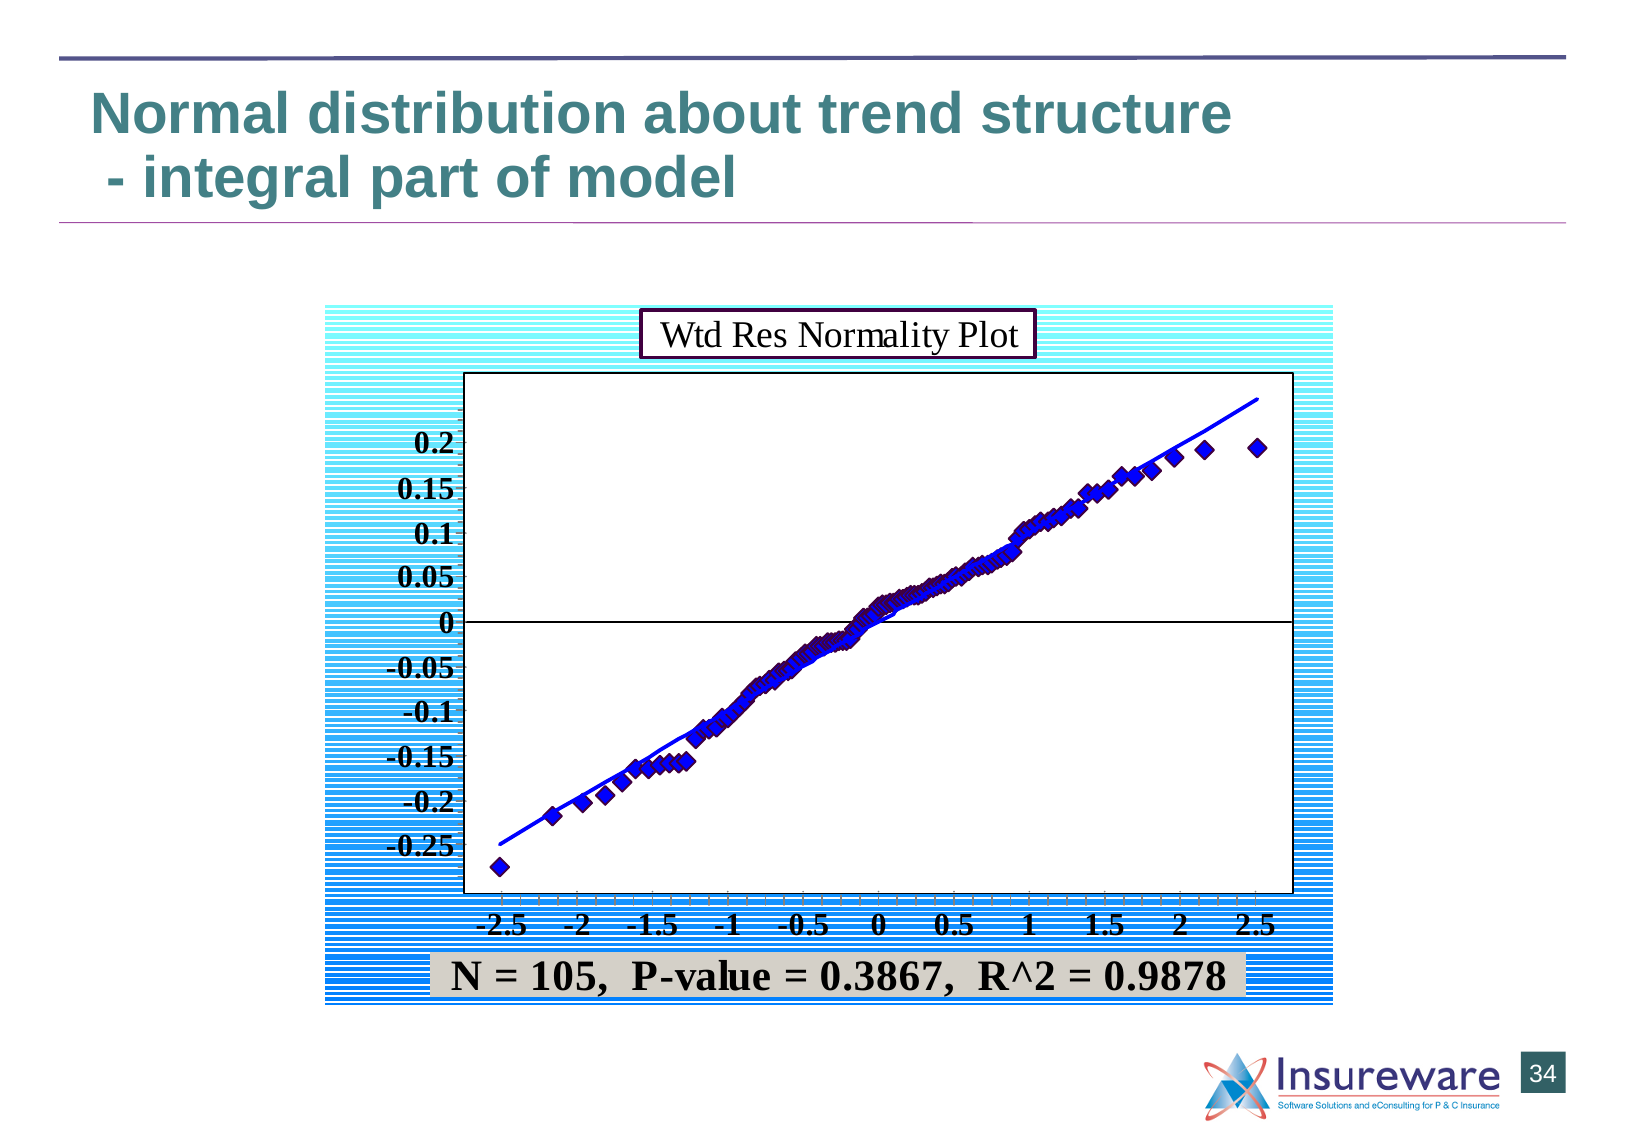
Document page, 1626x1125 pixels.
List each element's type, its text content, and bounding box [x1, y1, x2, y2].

picture [1202, 1052, 1500, 1122]
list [324, 304, 1333, 1006]
slide_number 33 [1520, 1051, 1566, 1093]
title Normal distribution about trend structure - integral part of model [90, 79, 1568, 204]
